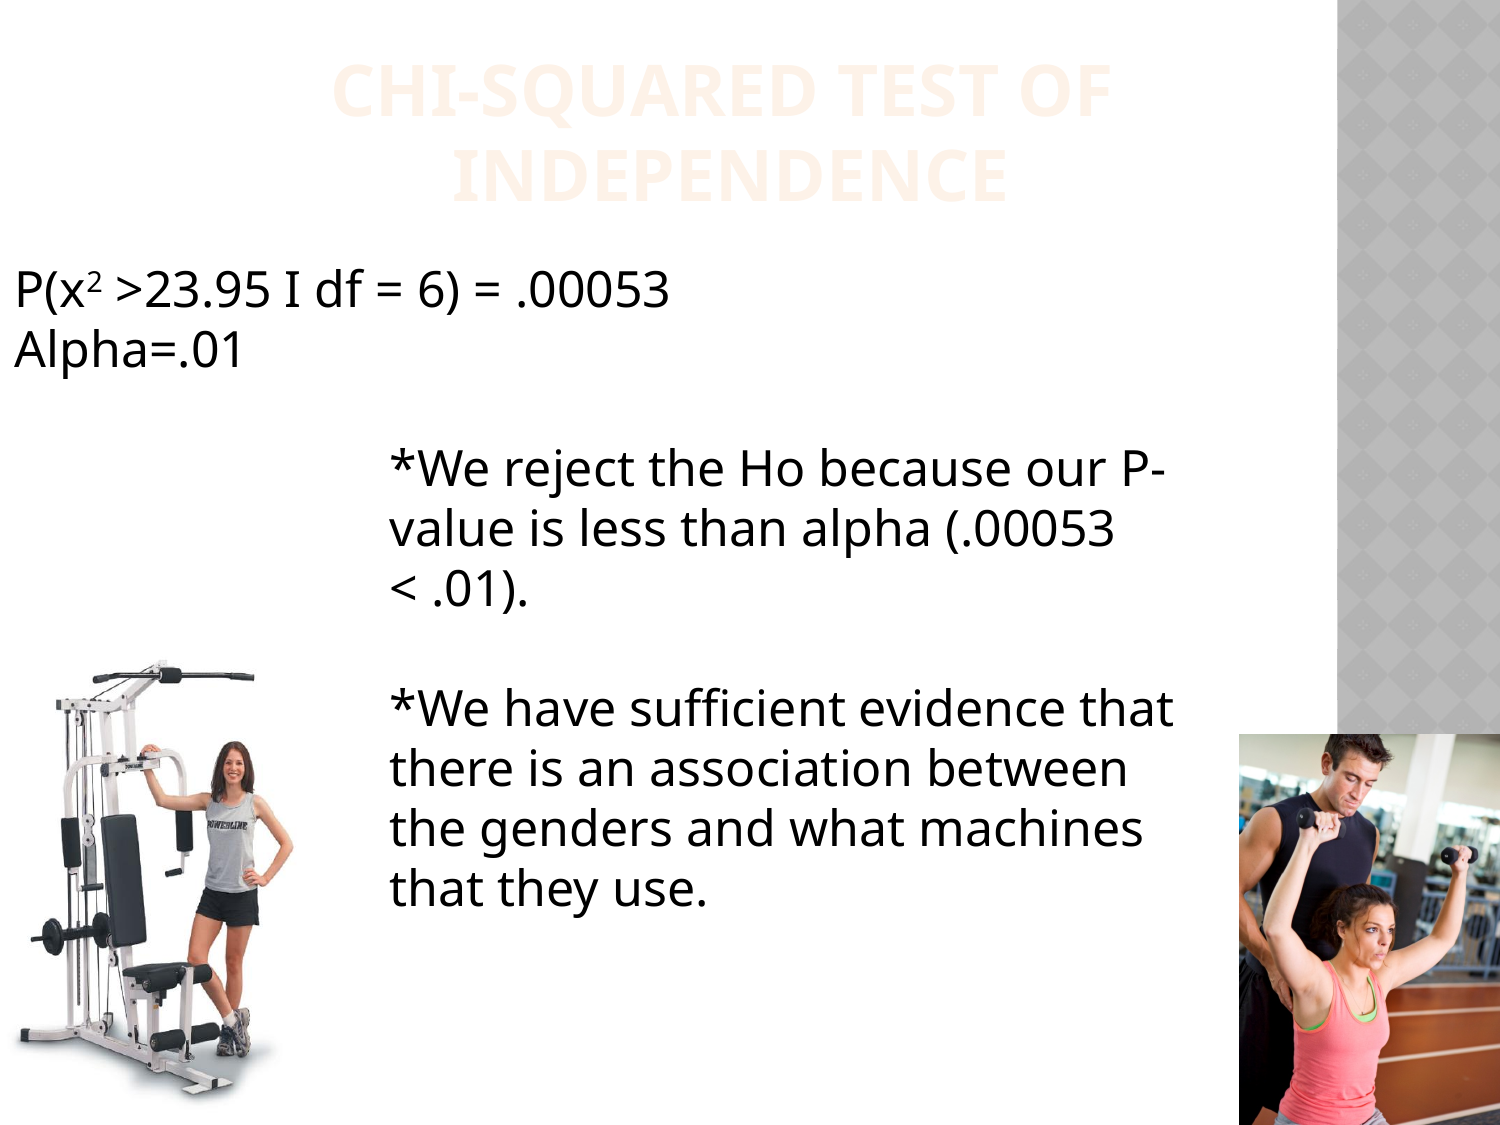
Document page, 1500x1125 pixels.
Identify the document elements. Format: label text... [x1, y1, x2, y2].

text_box Chi-squared test of independence [0, 37, 1463, 225]
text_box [0, 249, 1213, 930]
picture [1239, 734, 1500, 1125]
picture [0, 649, 358, 1125]
